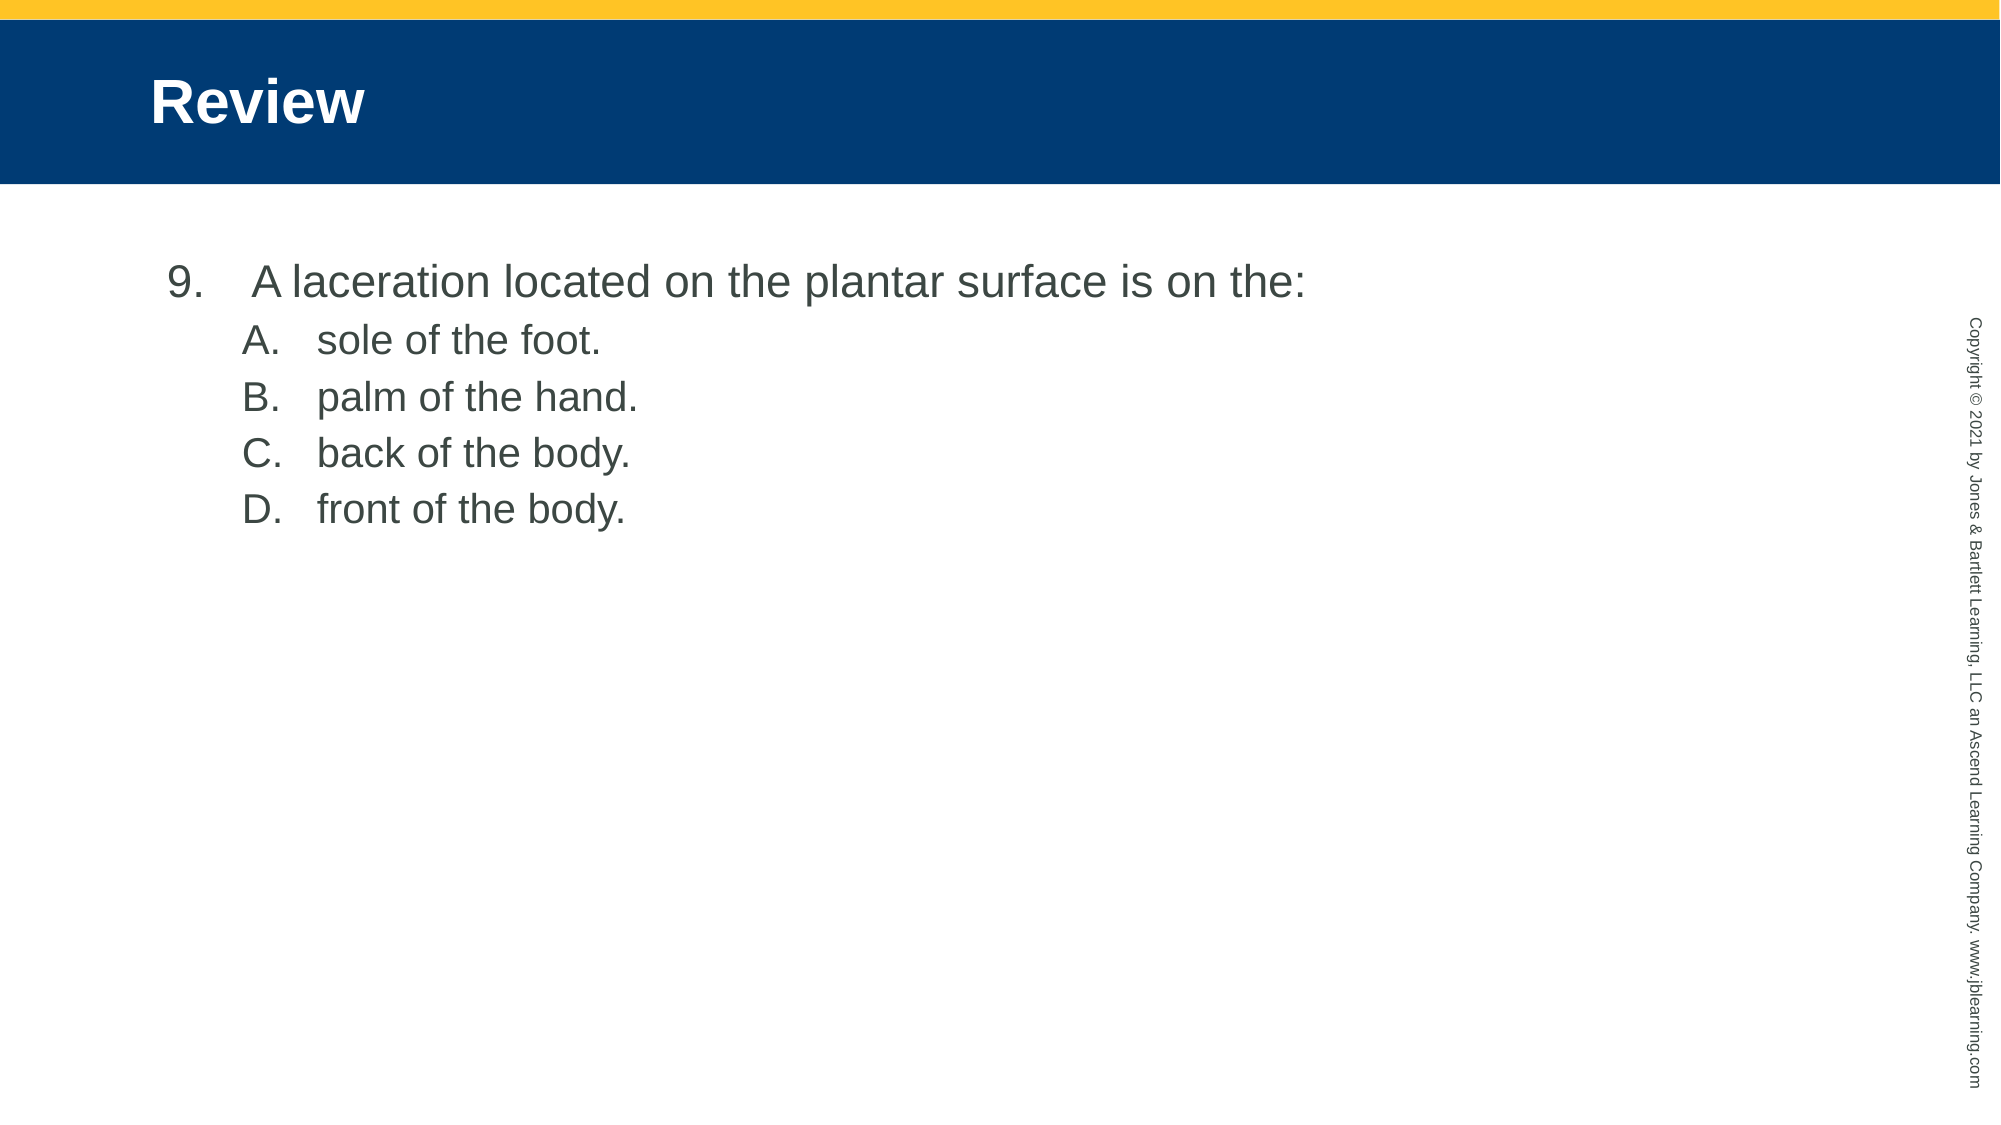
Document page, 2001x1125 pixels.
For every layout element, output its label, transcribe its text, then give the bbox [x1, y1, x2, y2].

title Review [0, 19, 2000, 185]
list A laceration located on the plantar surface is on the: sole of the foot. palm of the hand. back of the body. front of the body. [151, 244, 1840, 1016]
